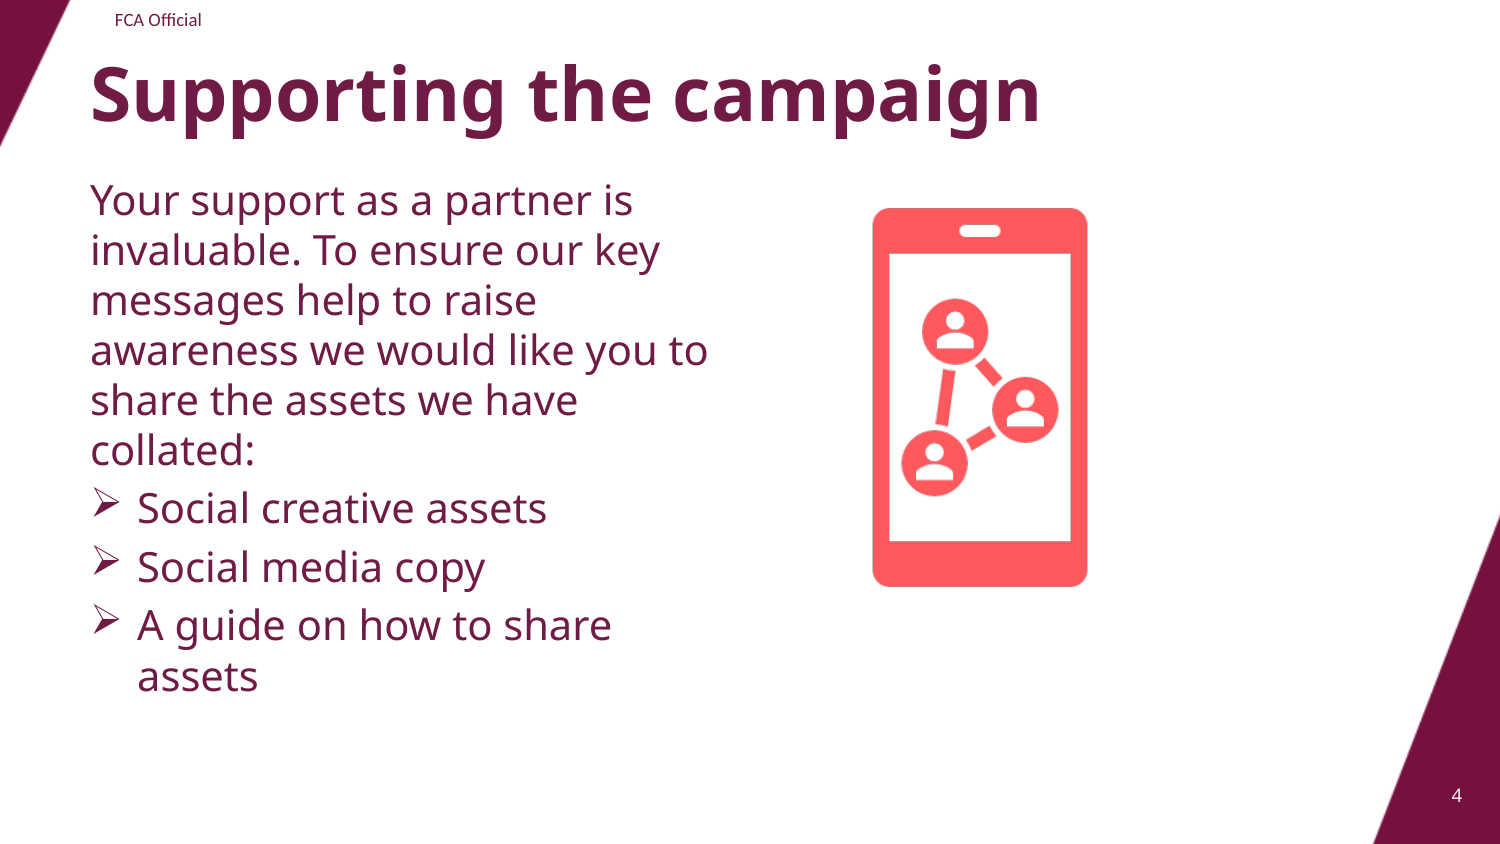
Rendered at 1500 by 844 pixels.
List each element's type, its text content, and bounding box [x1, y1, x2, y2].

list Your support as a partner is invaluable. To ensure our key messages help to raise awareness we would like you to share the assets we have collated: Social creative assets Social media copy A guide on how to share assets [75, 166, 739, 754]
slide_number 4 [1407, 774, 1478, 820]
picture [782, 199, 1178, 595]
title Supporting the campaign [75, 33, 1425, 144]
